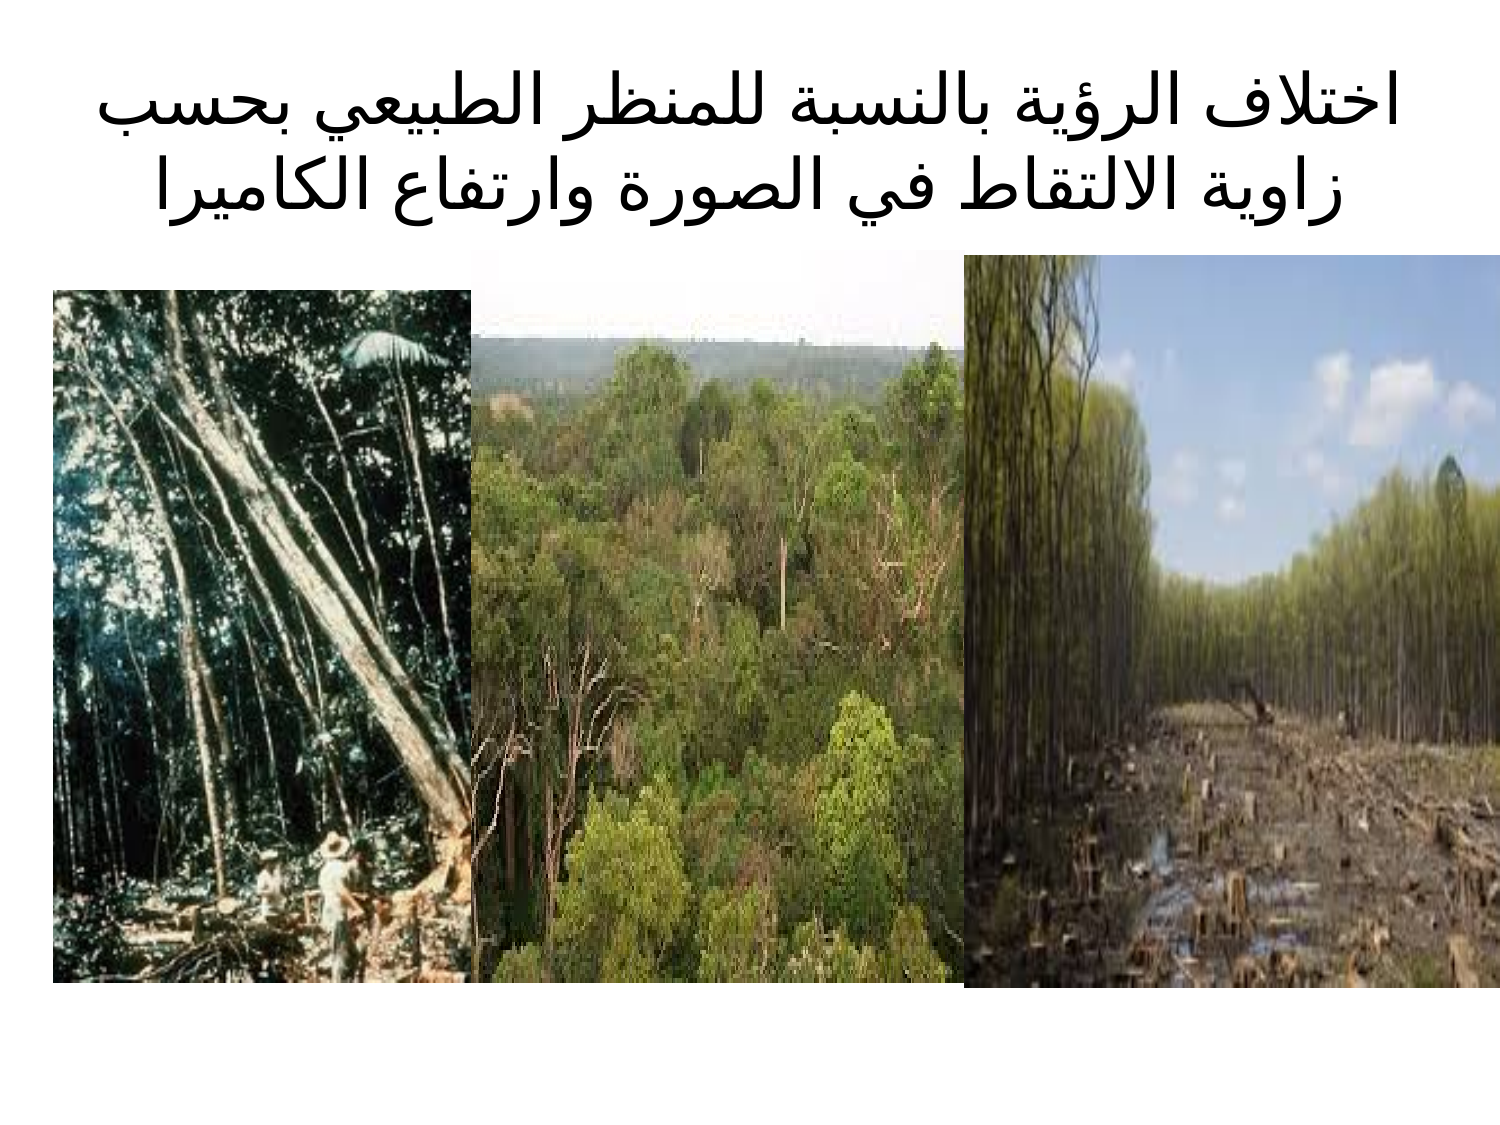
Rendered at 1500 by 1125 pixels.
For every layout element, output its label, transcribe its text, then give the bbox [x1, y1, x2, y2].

picture [471, 250, 1500, 988]
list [52, 290, 466, 983]
title اختلاف الرؤية بالنسبة للمنظر الطبيعي بحسب زاوية الالتقاط في الصورة وارتفاع الكاميرا [75, 45, 1425, 233]
